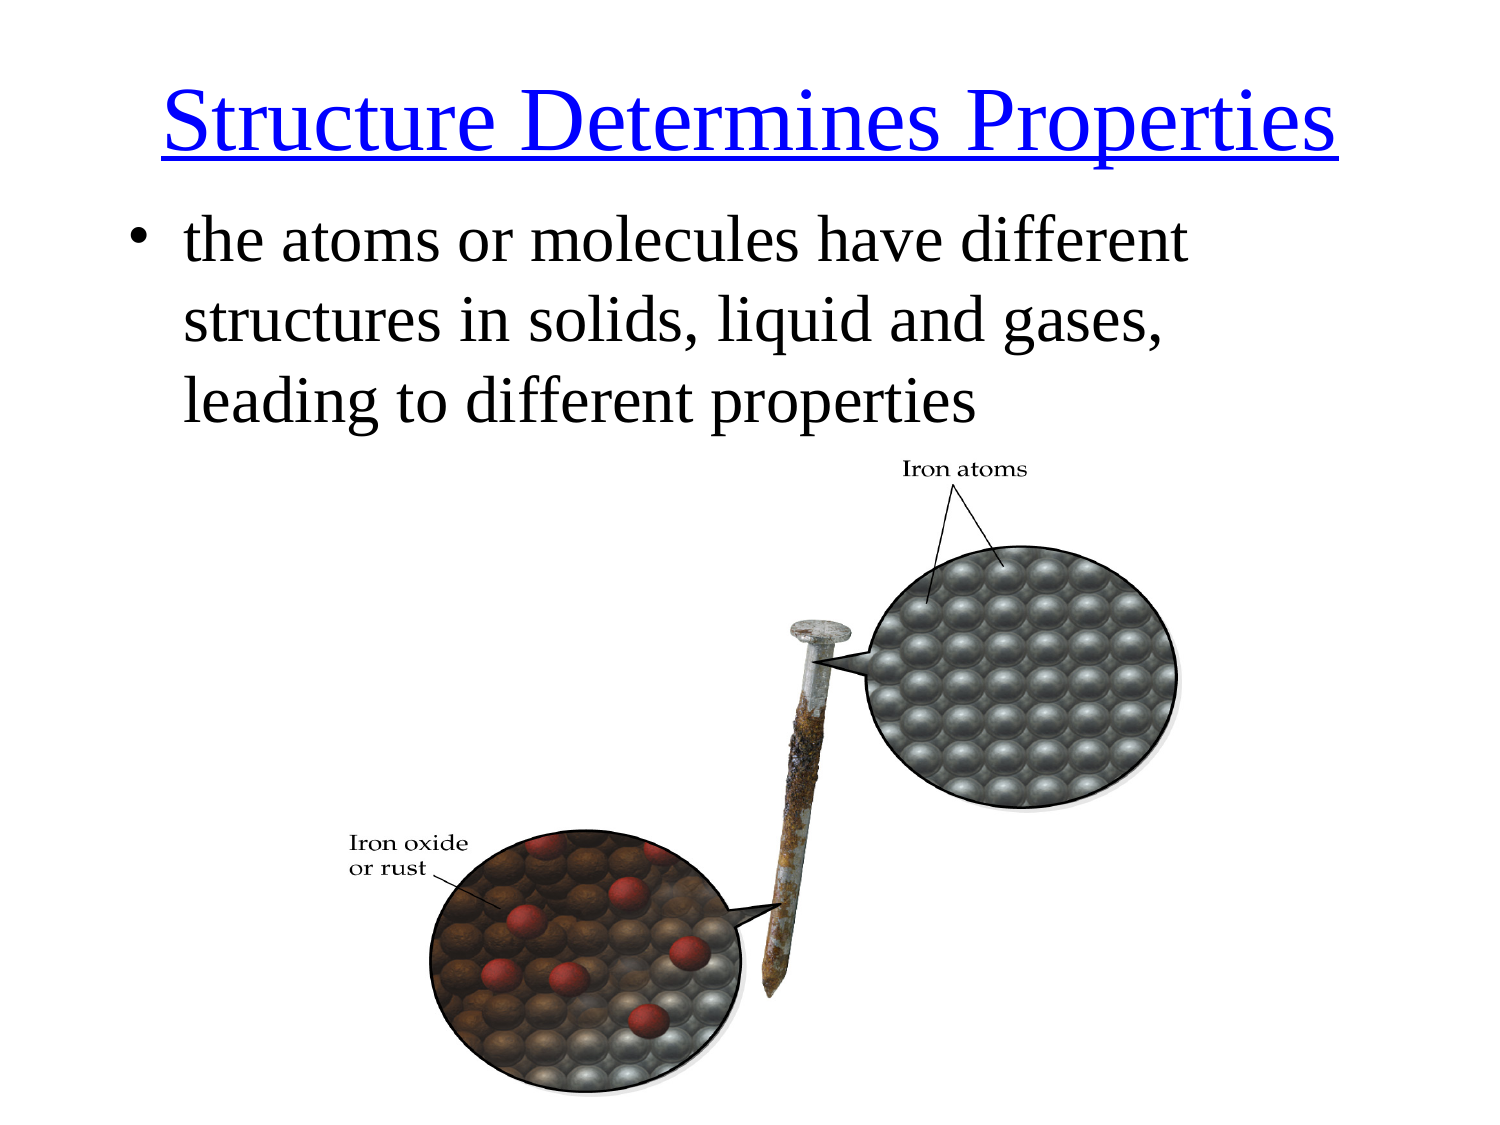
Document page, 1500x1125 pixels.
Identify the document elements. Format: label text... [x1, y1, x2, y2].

text_box the atoms or molecules have different structures in solids, liquid and gases, leading to different properties [112, 187, 1388, 450]
text_box Structure Determines Properties [112, 20, 1388, 187]
picture [249, 449, 1282, 1101]
